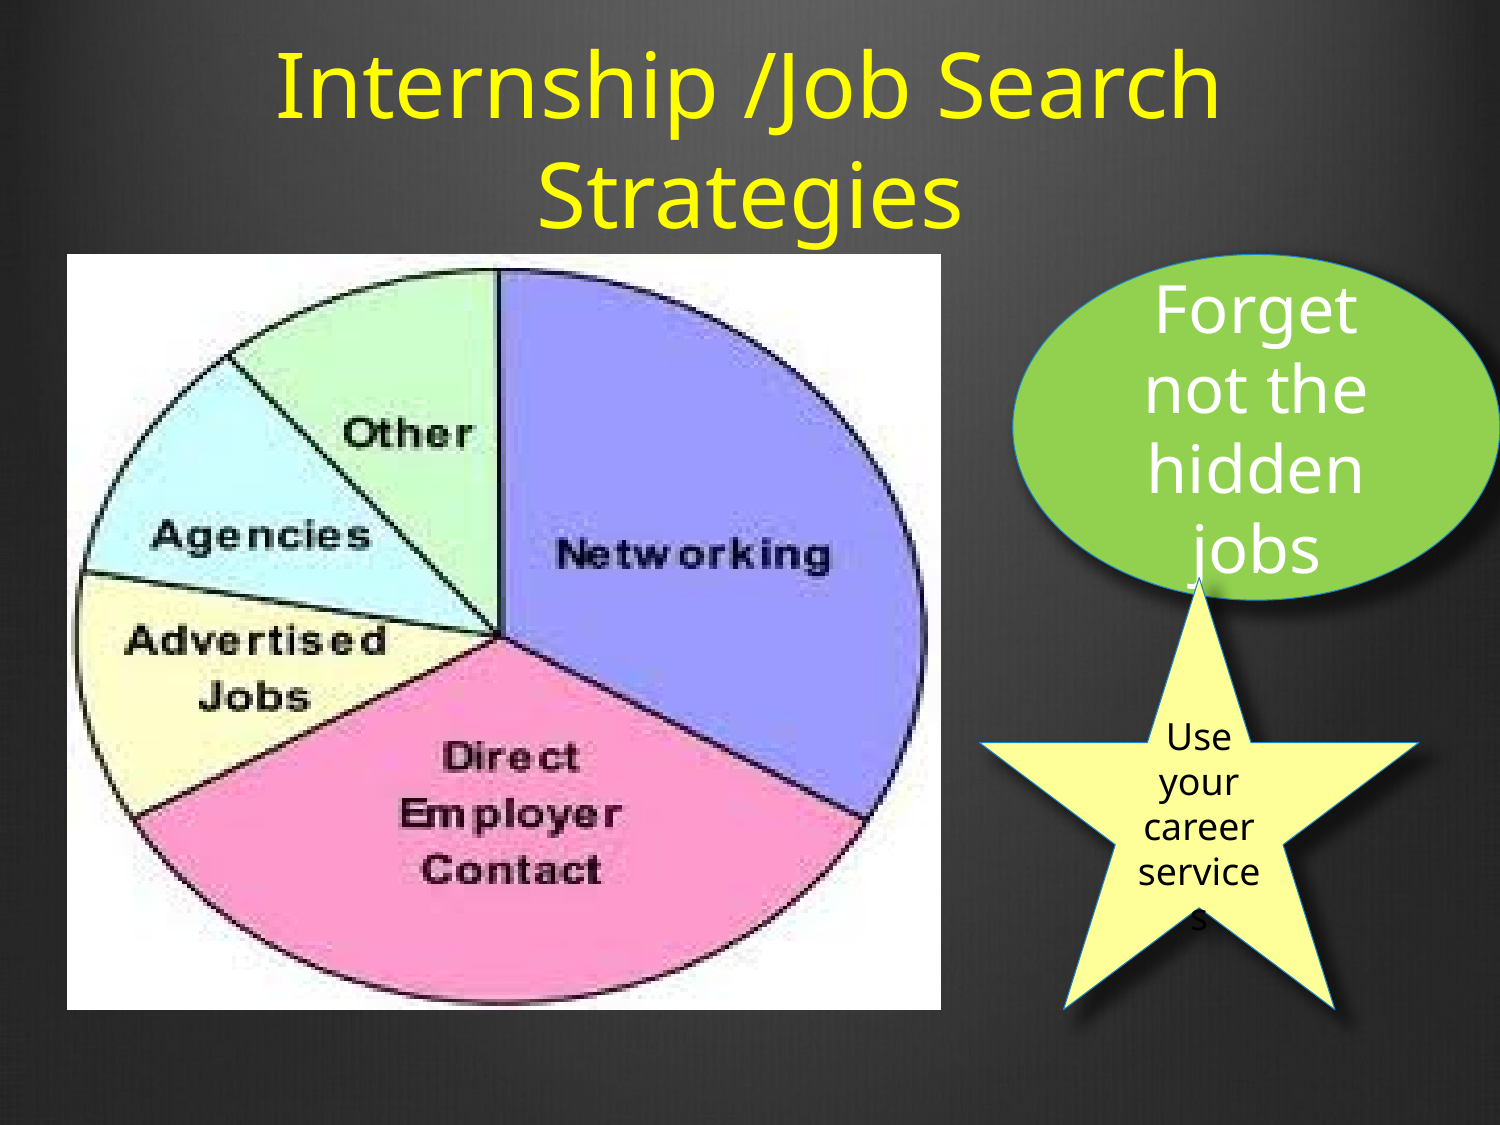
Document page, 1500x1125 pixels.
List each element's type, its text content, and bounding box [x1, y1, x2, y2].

text_box Use your career services [994, 577, 1420, 1011]
text_box Forget not the hidden jobs [1012, 253, 1500, 601]
title Internship /Job Search Strategies [112, 19, 1388, 255]
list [67, 254, 941, 1010]
